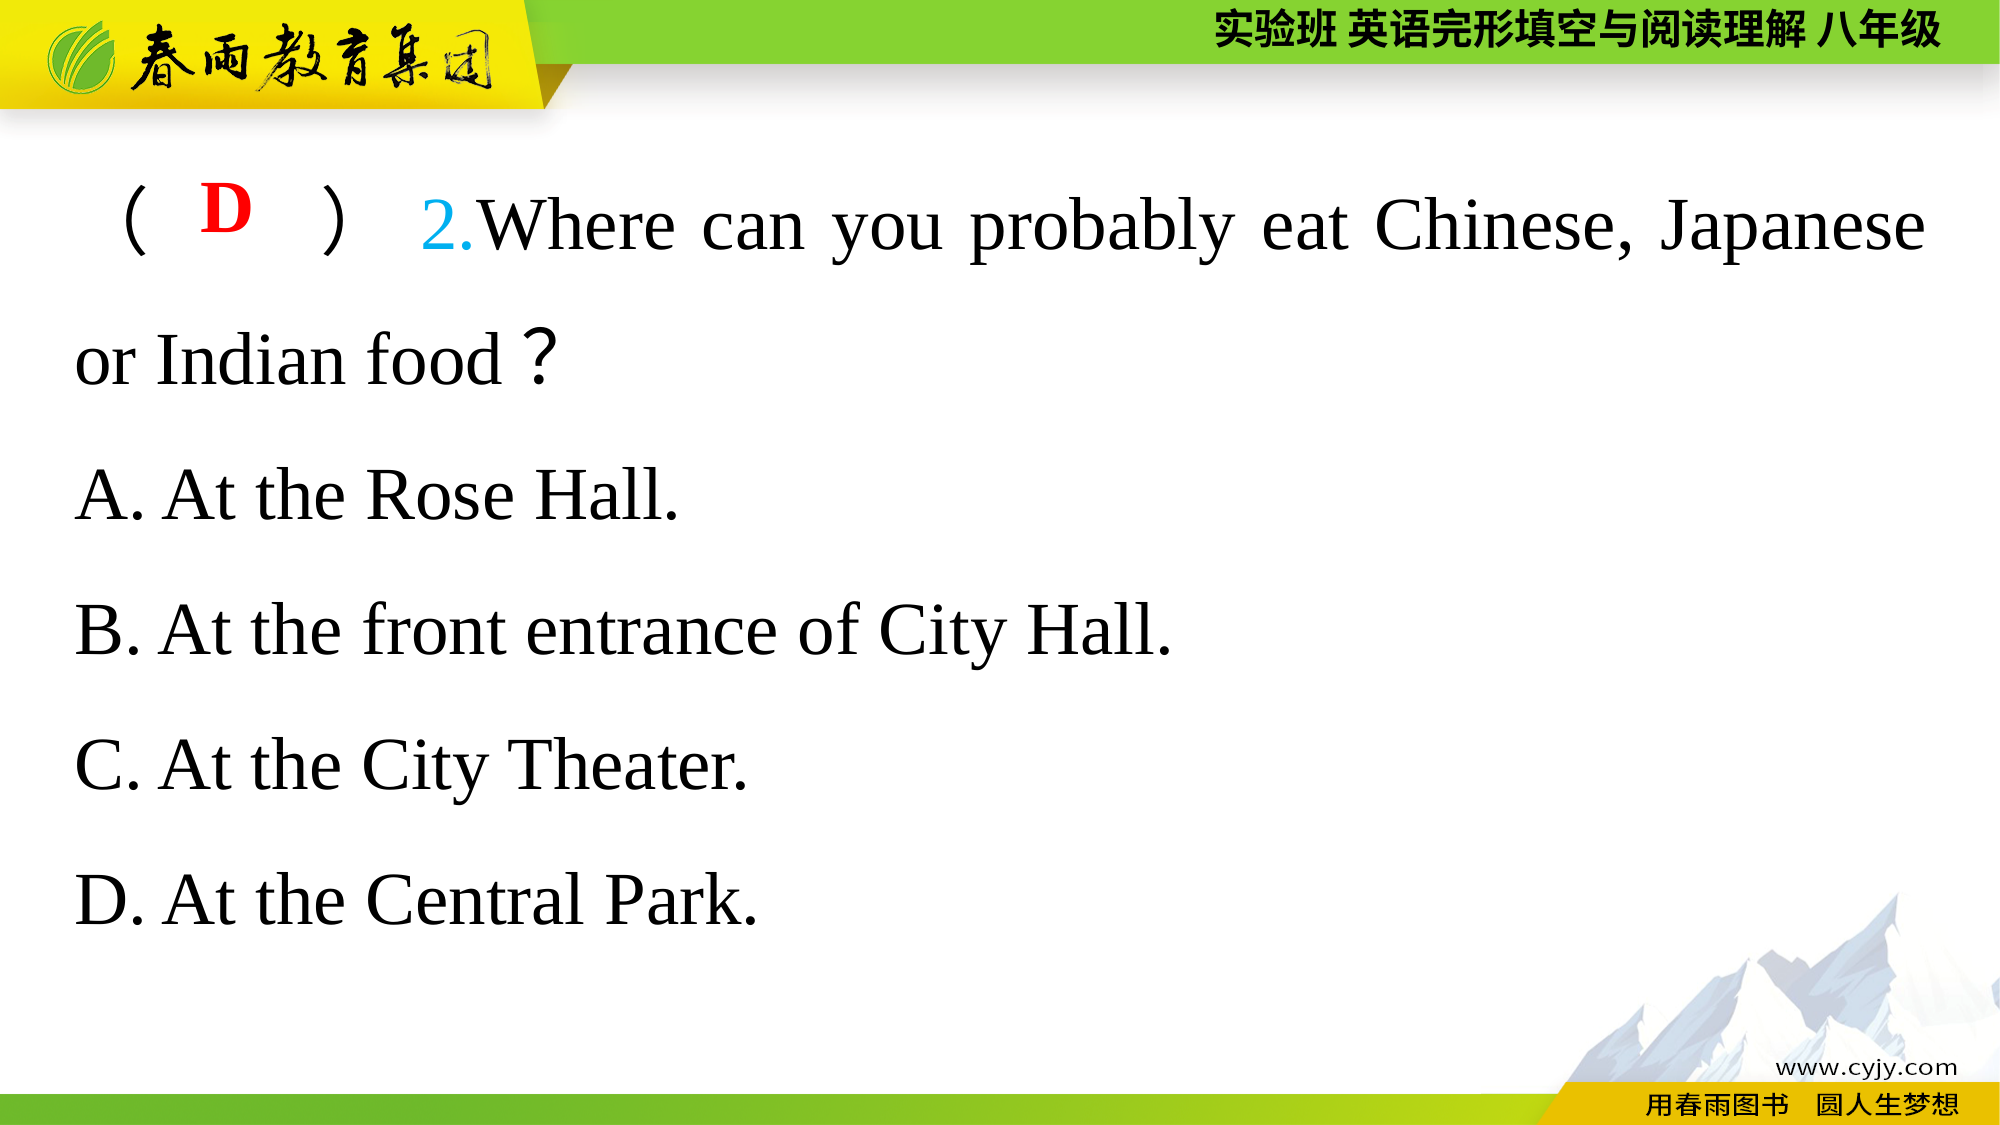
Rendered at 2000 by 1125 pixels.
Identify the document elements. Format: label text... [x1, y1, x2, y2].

text_box D [185, 150, 270, 256]
picture [0, 0, 2000, 1125]
list （ ）2.Where can you probably eat Chinese, Japanese or Indian food？ A. At the Rose Hall. B. At the front entrance of City Hall. C. At the City Theater. D. At the Central Park. [59, 122, 1944, 940]
